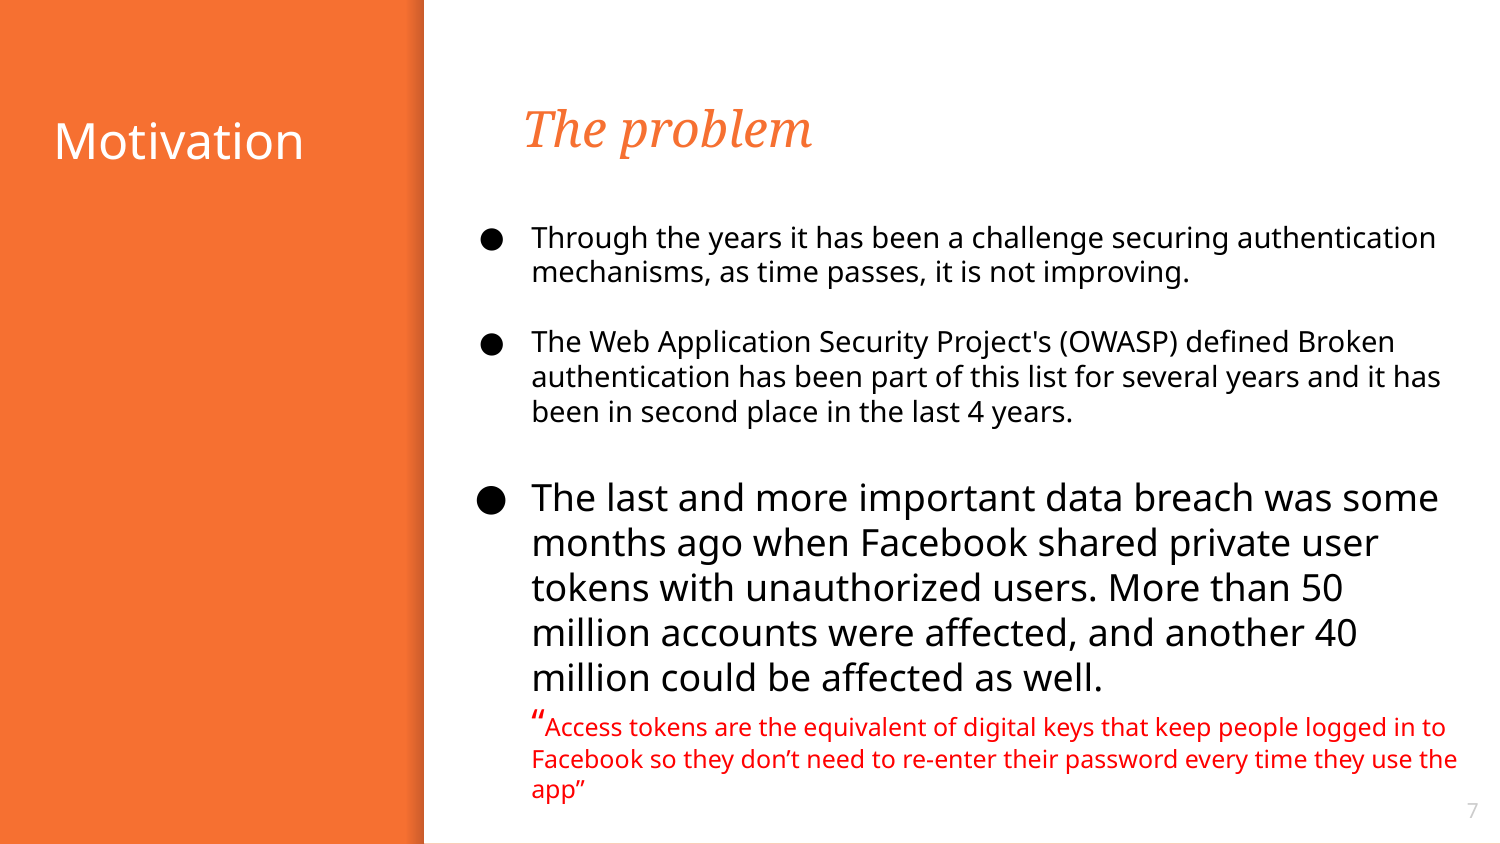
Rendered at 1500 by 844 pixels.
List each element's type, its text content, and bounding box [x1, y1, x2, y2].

slide_number ‹#› [1403, 779, 1494, 844]
list Through the years it has been a challenge securing authentication mechanisms, as time passes, it is not improving. The Web Application Security Project's (OWASP) defined Broken authentication has been part of this list for several years and it has been in second place in the last 4 years. The last and more important data breach was some months ago when Facebook shared private user tokens with unauthorized users. More than 50 million accounts were affected, and another 40 million could be affected as well. “Access tokens are the equivalent of digital keys that keep people logged in to Facebook so they don’t need to re-enter their password every time they use the app” [441, 203, 1475, 623]
list The problem [506, 73, 1425, 203]
title Motivation [38, 94, 375, 748]
